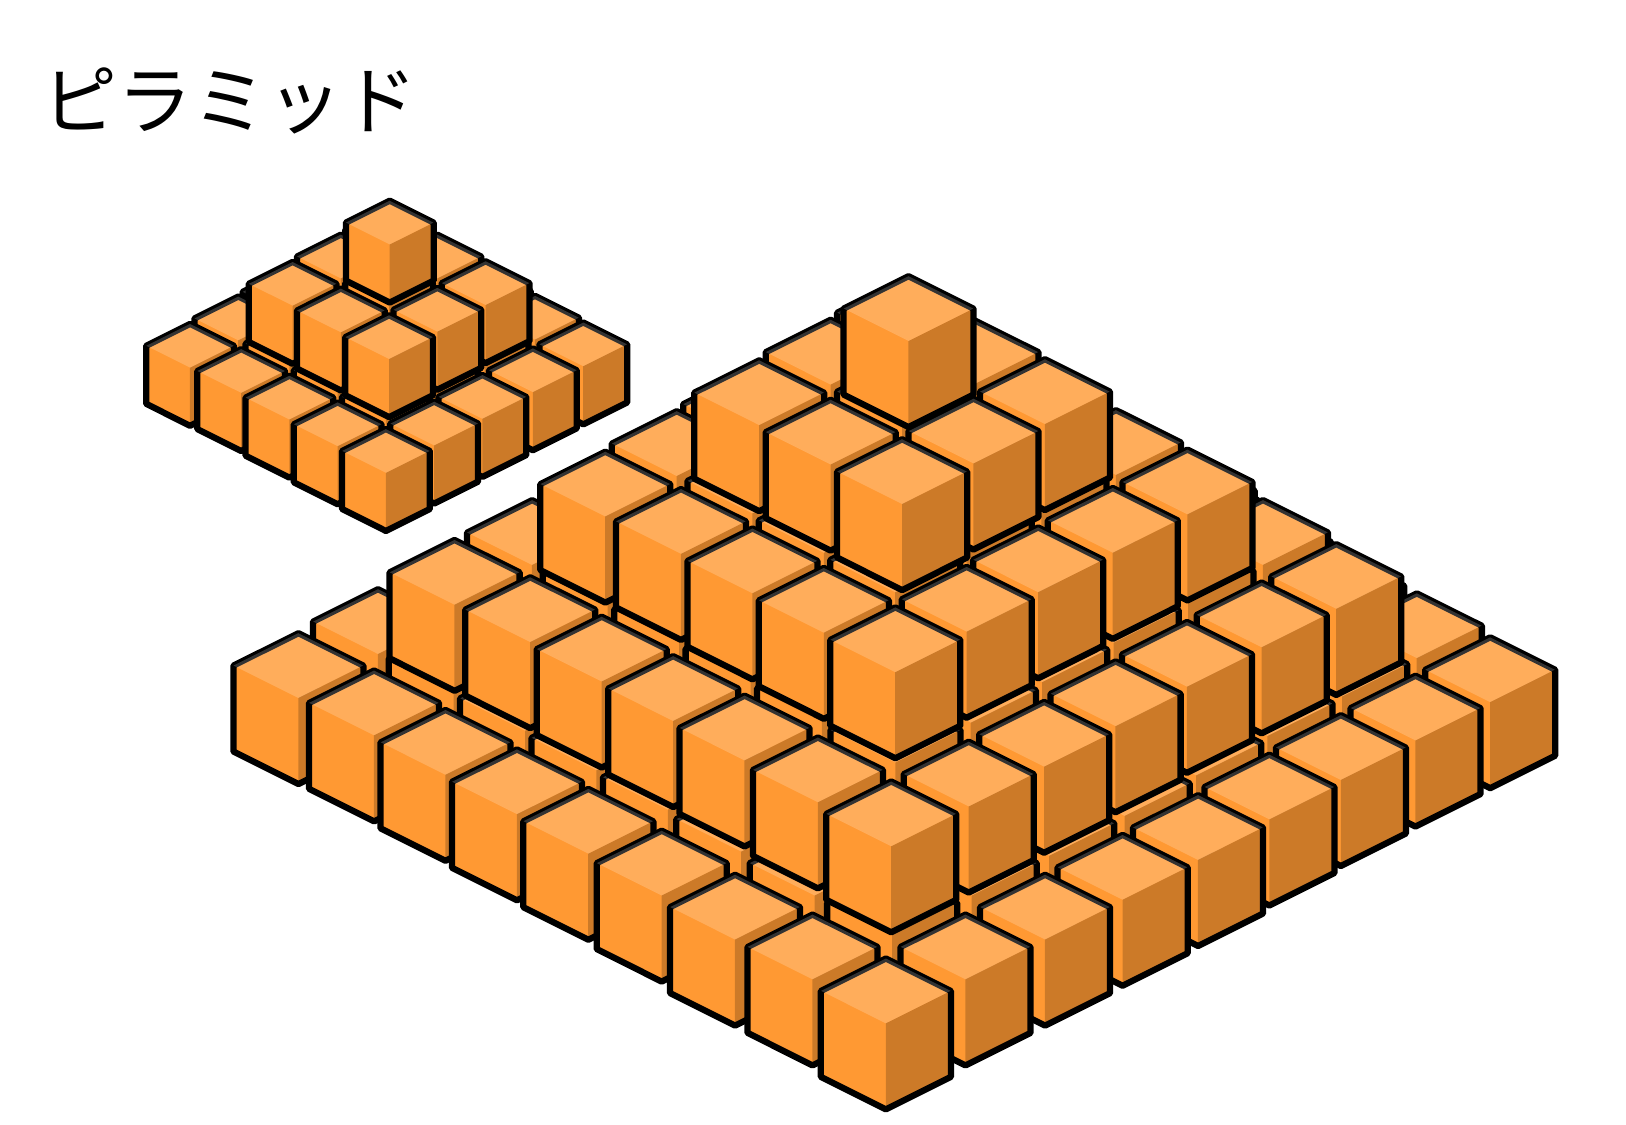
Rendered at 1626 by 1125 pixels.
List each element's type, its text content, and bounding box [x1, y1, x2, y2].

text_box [145, 200, 628, 532]
text_box ピラミッド [27, 45, 433, 151]
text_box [233, 275, 1556, 1110]
